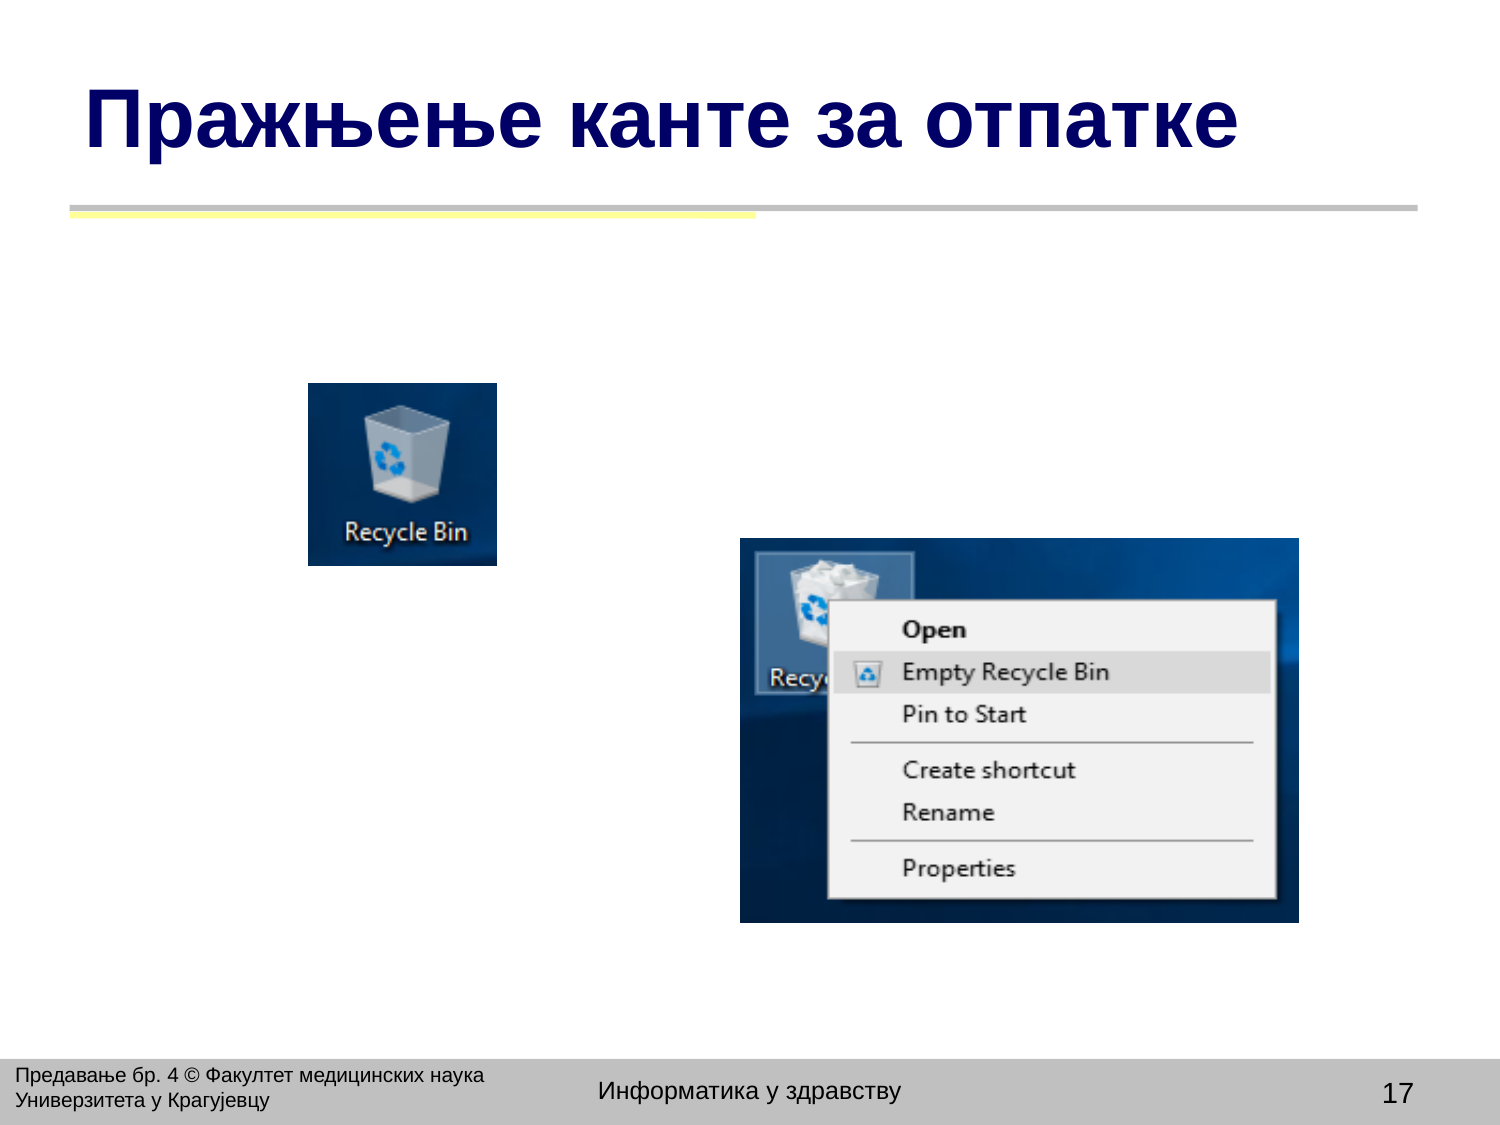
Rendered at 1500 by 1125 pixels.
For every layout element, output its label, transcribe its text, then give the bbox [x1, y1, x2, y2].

slide_number 17 [1079, 1066, 1430, 1125]
footer Информатика у здравству [512, 1066, 988, 1125]
title Пражњење канте за отпатке [69, 19, 1426, 208]
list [739, 538, 1299, 923]
picture [307, 383, 497, 566]
slide_number Предавање бр. 4 © Факултет медицинских наука Универзитета у Крагујевцу [0, 1053, 617, 1108]
